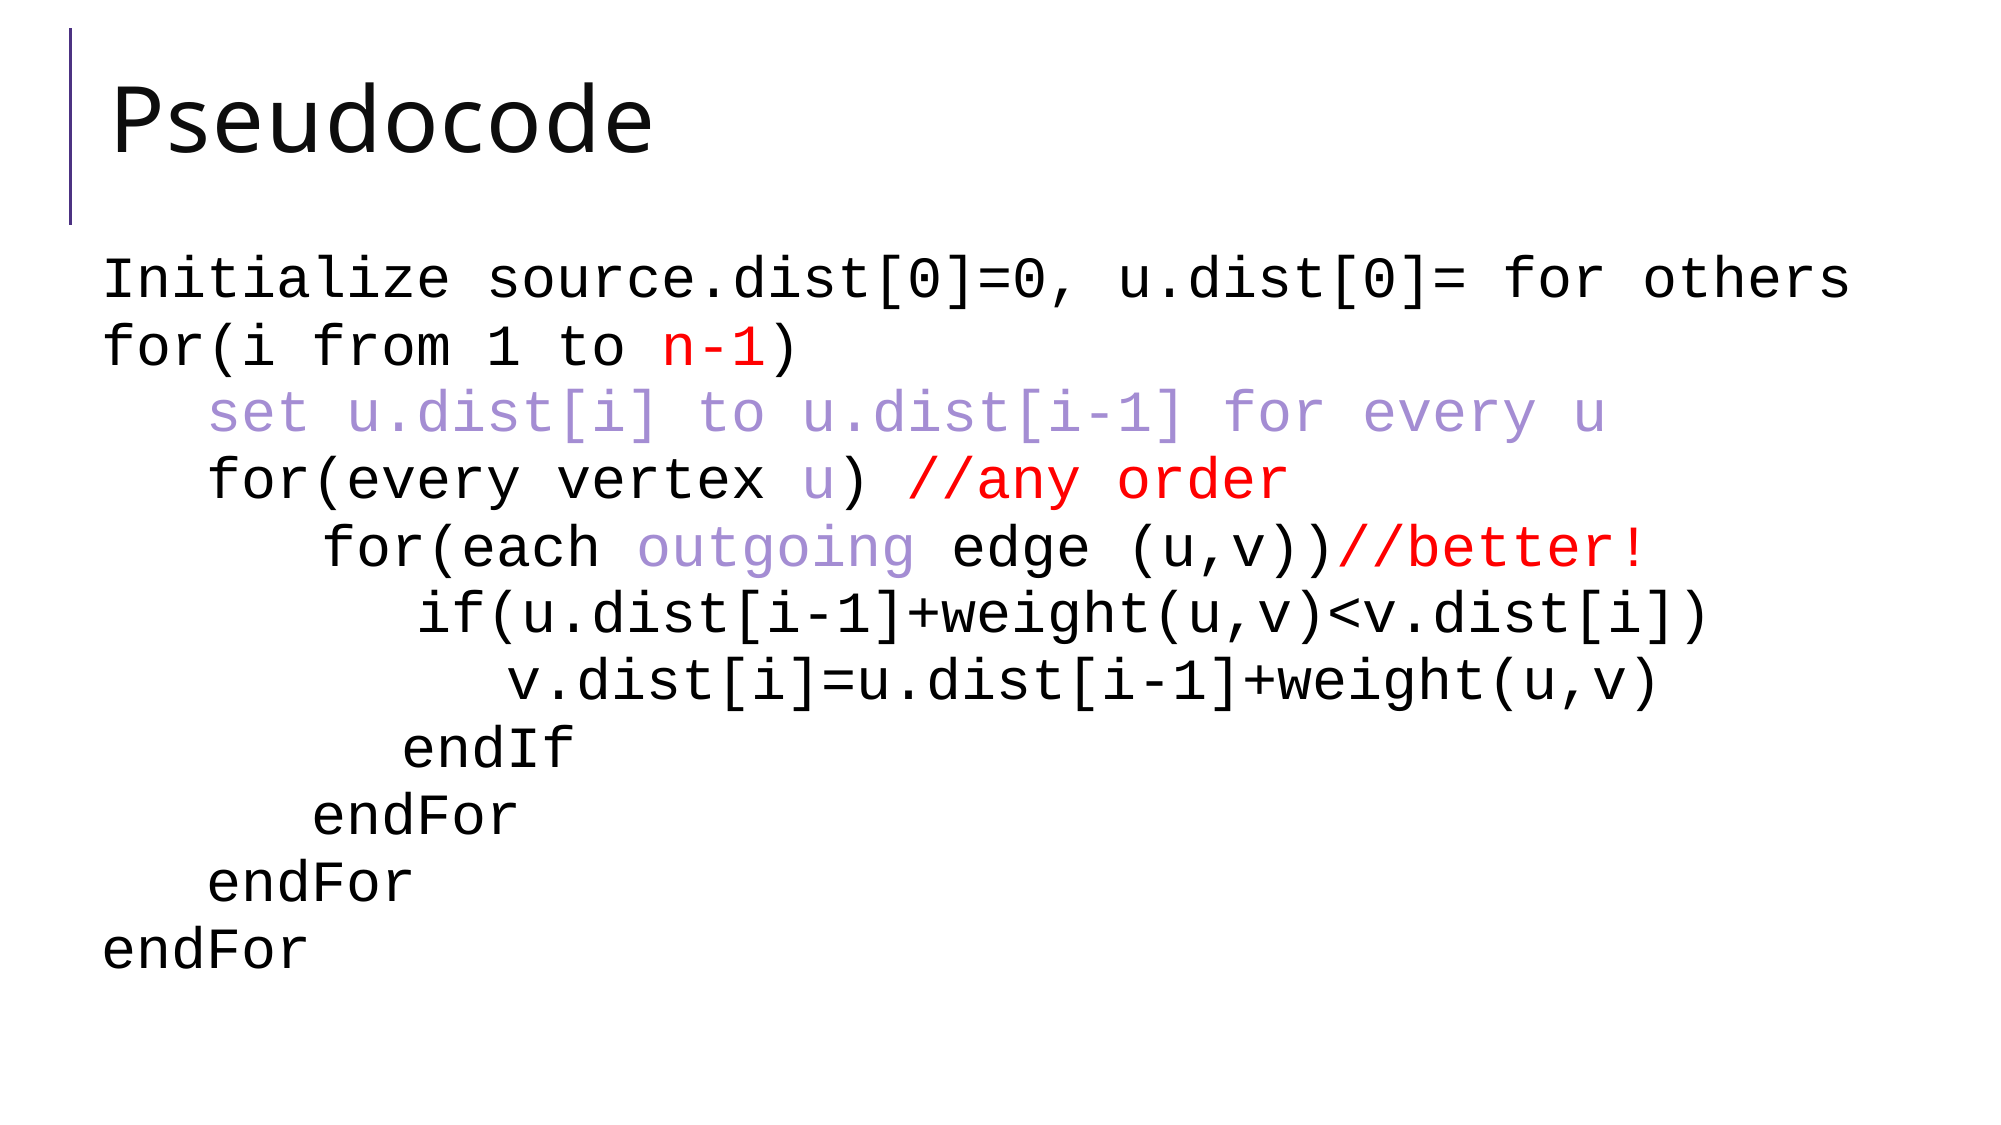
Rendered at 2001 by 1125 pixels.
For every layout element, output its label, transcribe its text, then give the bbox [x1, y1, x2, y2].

title Pseudocode [94, 43, 1930, 210]
